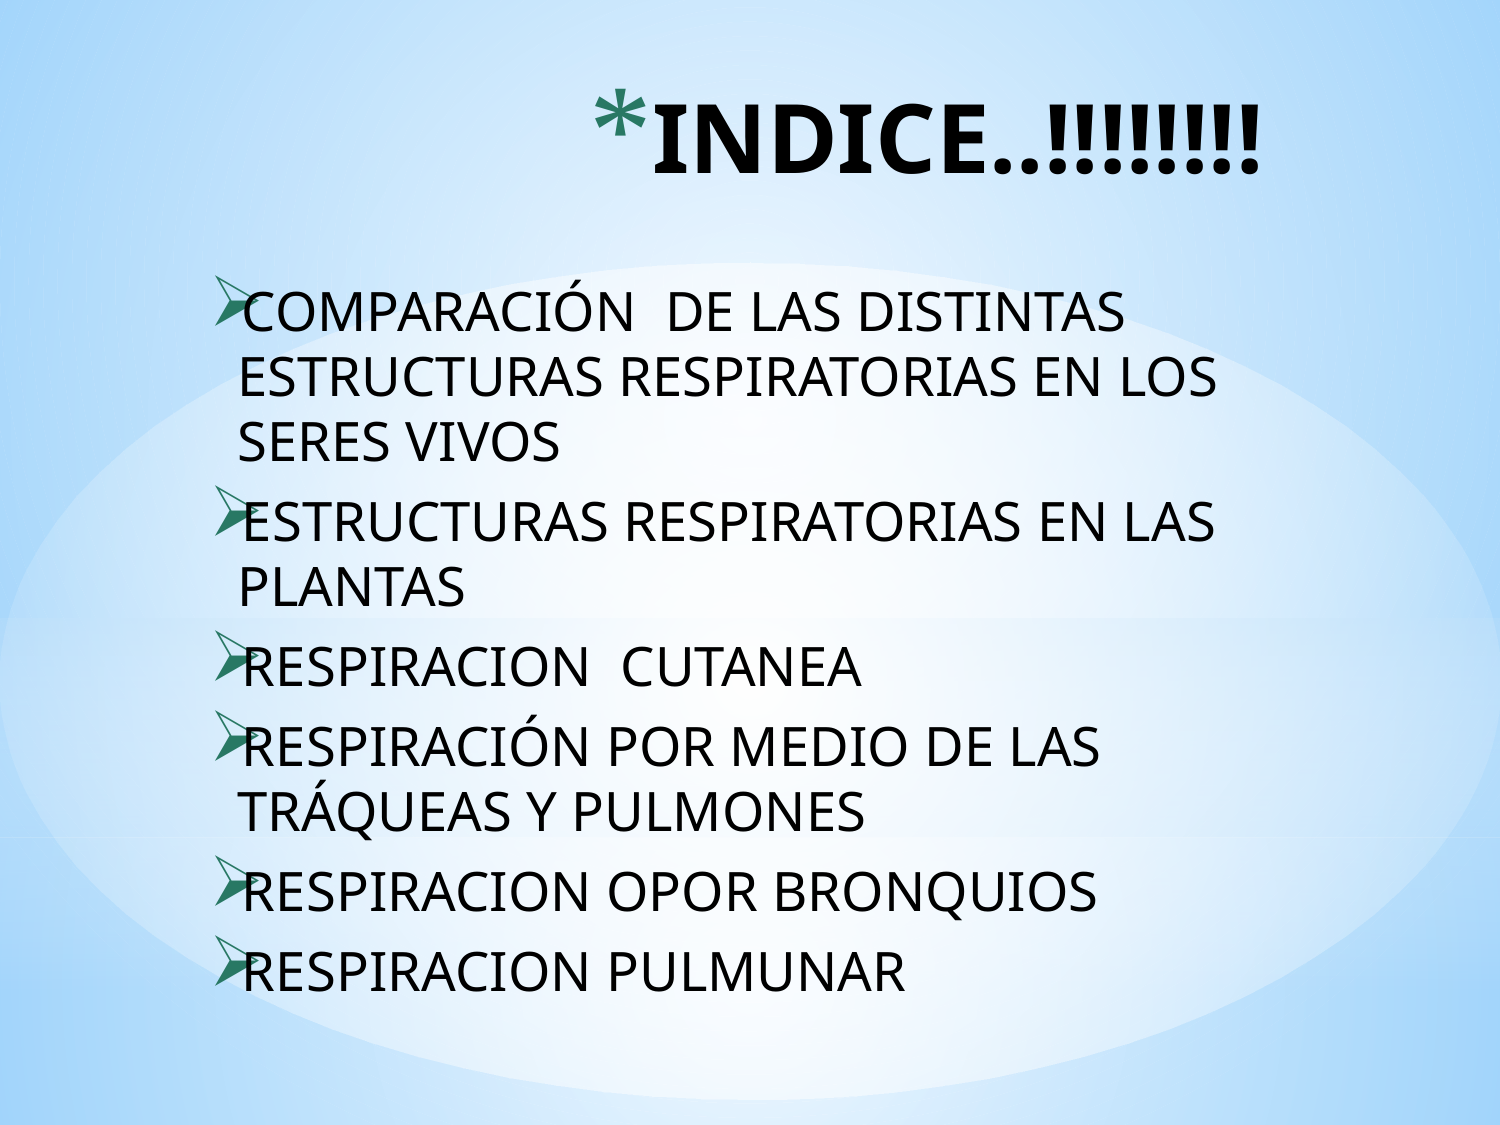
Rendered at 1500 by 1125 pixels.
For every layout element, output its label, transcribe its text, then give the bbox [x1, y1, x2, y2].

list COMPARACIÓN DE LAS DISTINTAS ESTRUCTURAS RESPIRATORIAS EN LOS SERES VIVOS ESTRUCTURAS RESPIRATORIAS EN LAS PLANTAS RESPIRACION CUTANEA RESPIRACIÓN POR MEDIO DE LAS TRÁQUEAS Y PULMONES RESPIRACION OPOR BRONQUIOS RESPIRACION PULMUNAR [187, 269, 1238, 1032]
title INDICE..!!!!!!!! [210, 70, 1280, 258]
